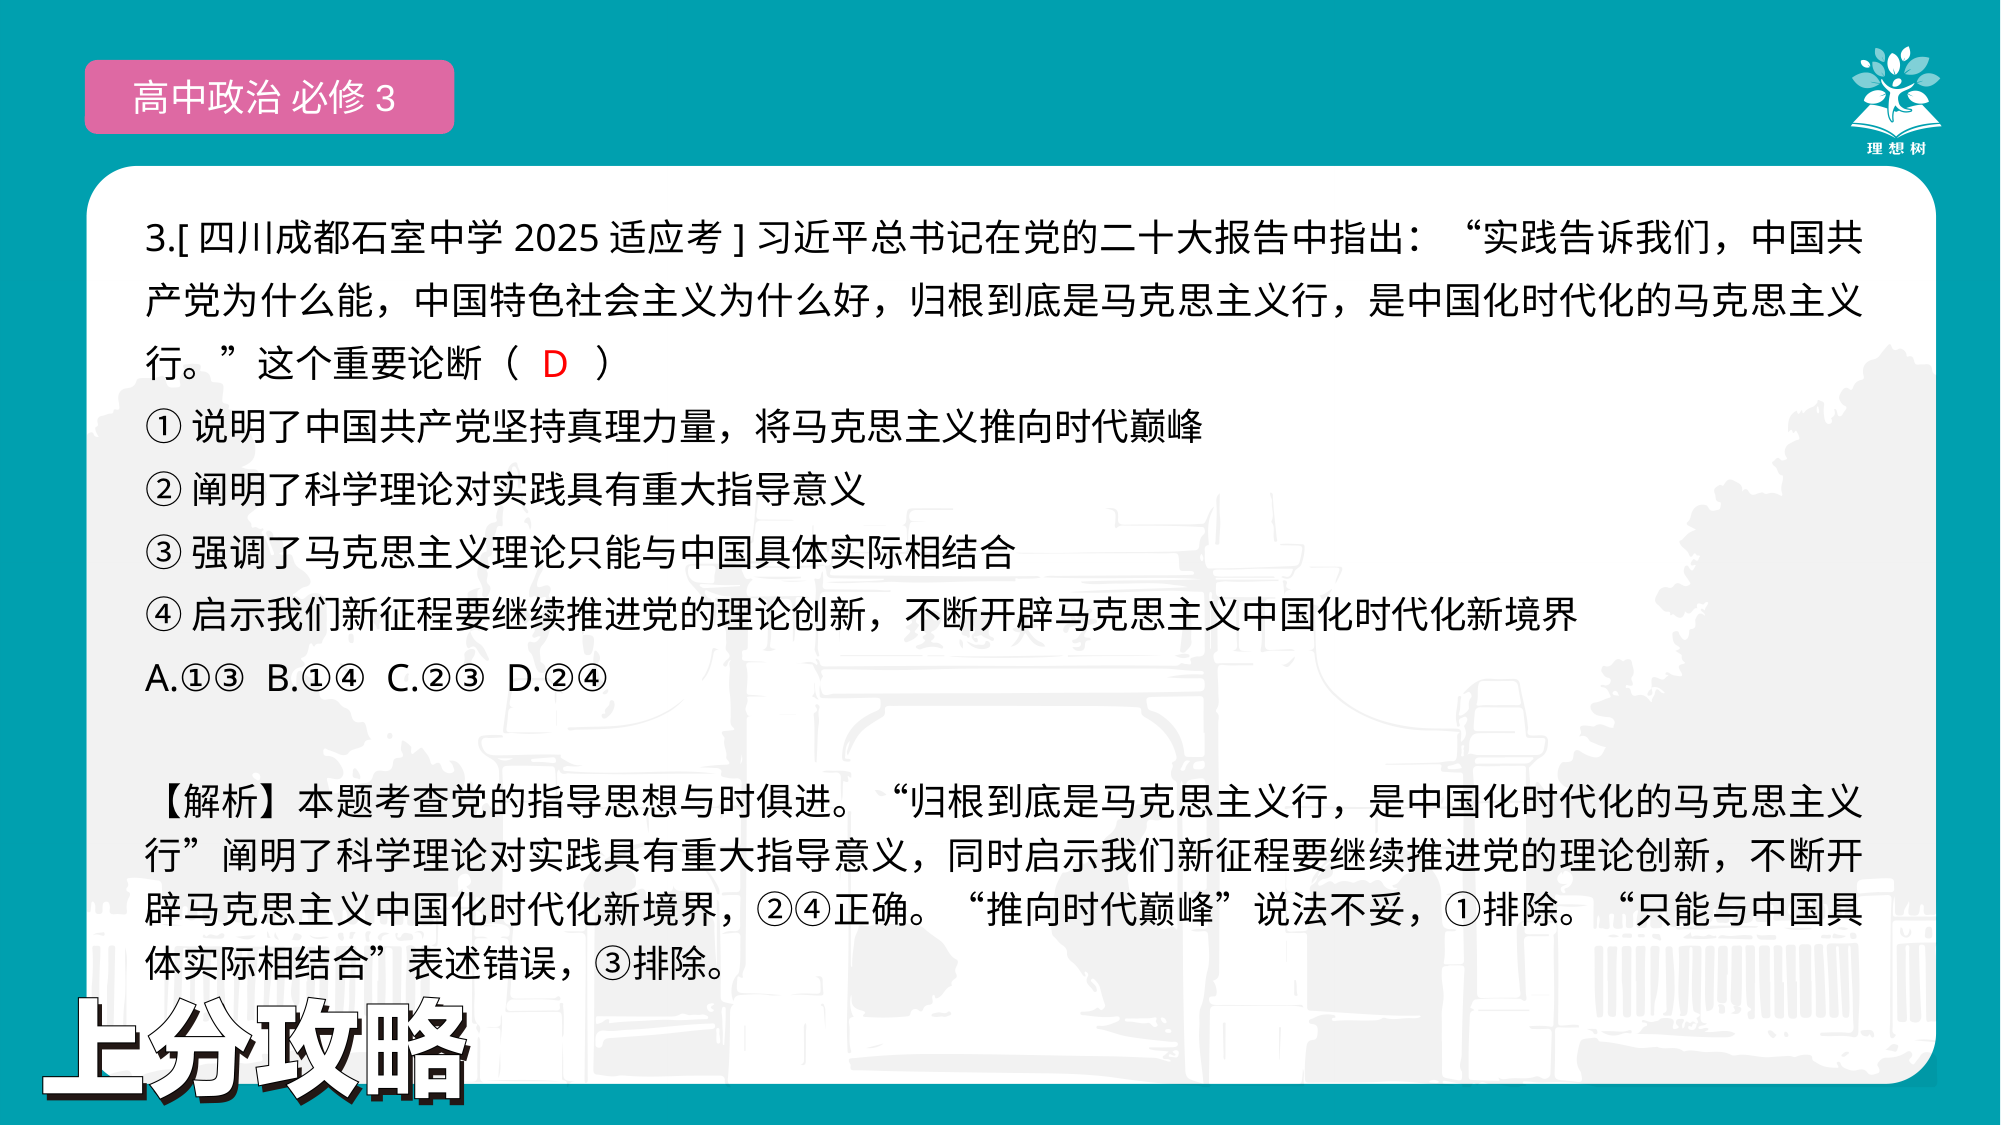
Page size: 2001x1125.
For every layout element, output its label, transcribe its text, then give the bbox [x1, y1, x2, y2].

text_box 3.[四川成都石室中学2025适应考]习近平总书记在党的二十大报告中指出：“实践告诉我们，中国共产党为什么能，中国特色社会主义为什么好，归根到底是马克思主义行，是中国化时代化的马克思主义行。”这个重要论断（ ） ①说明了中国共产党坚持真理力量，将马克思主义推向时代巅峰 ②阐明了科学理论对实践具有重大指导意义 ③强调了马克思主义理论只能与中国具体实际相结合 ④启示我们新征程要继续推进党的理论创新，不断开辟马克思主义中国化时代化新境界 A.①③ B.①④ C.②③ D.②④ [130, 188, 1880, 707]
text_box 【解析】本题考查党的指导思想与时俱进。“归根到底是马克思主义行，是中国化时代化的马克思主义行”阐明了科学理论对实践具有重大指导意义，同时启示我们新征程要继续推进党的理论创新，不断开辟马克思主义中国化时代化新境界，②④正确。“推向时代巅峰”说法不妥，①排除。“只能与中国具体实际相结合”表述错误，③排除。 [130, 761, 1880, 993]
text_box D [517, 309, 634, 393]
picture [0, 0, 2001, 1125]
text_box 高中政治 必修3 [83, 58, 456, 135]
